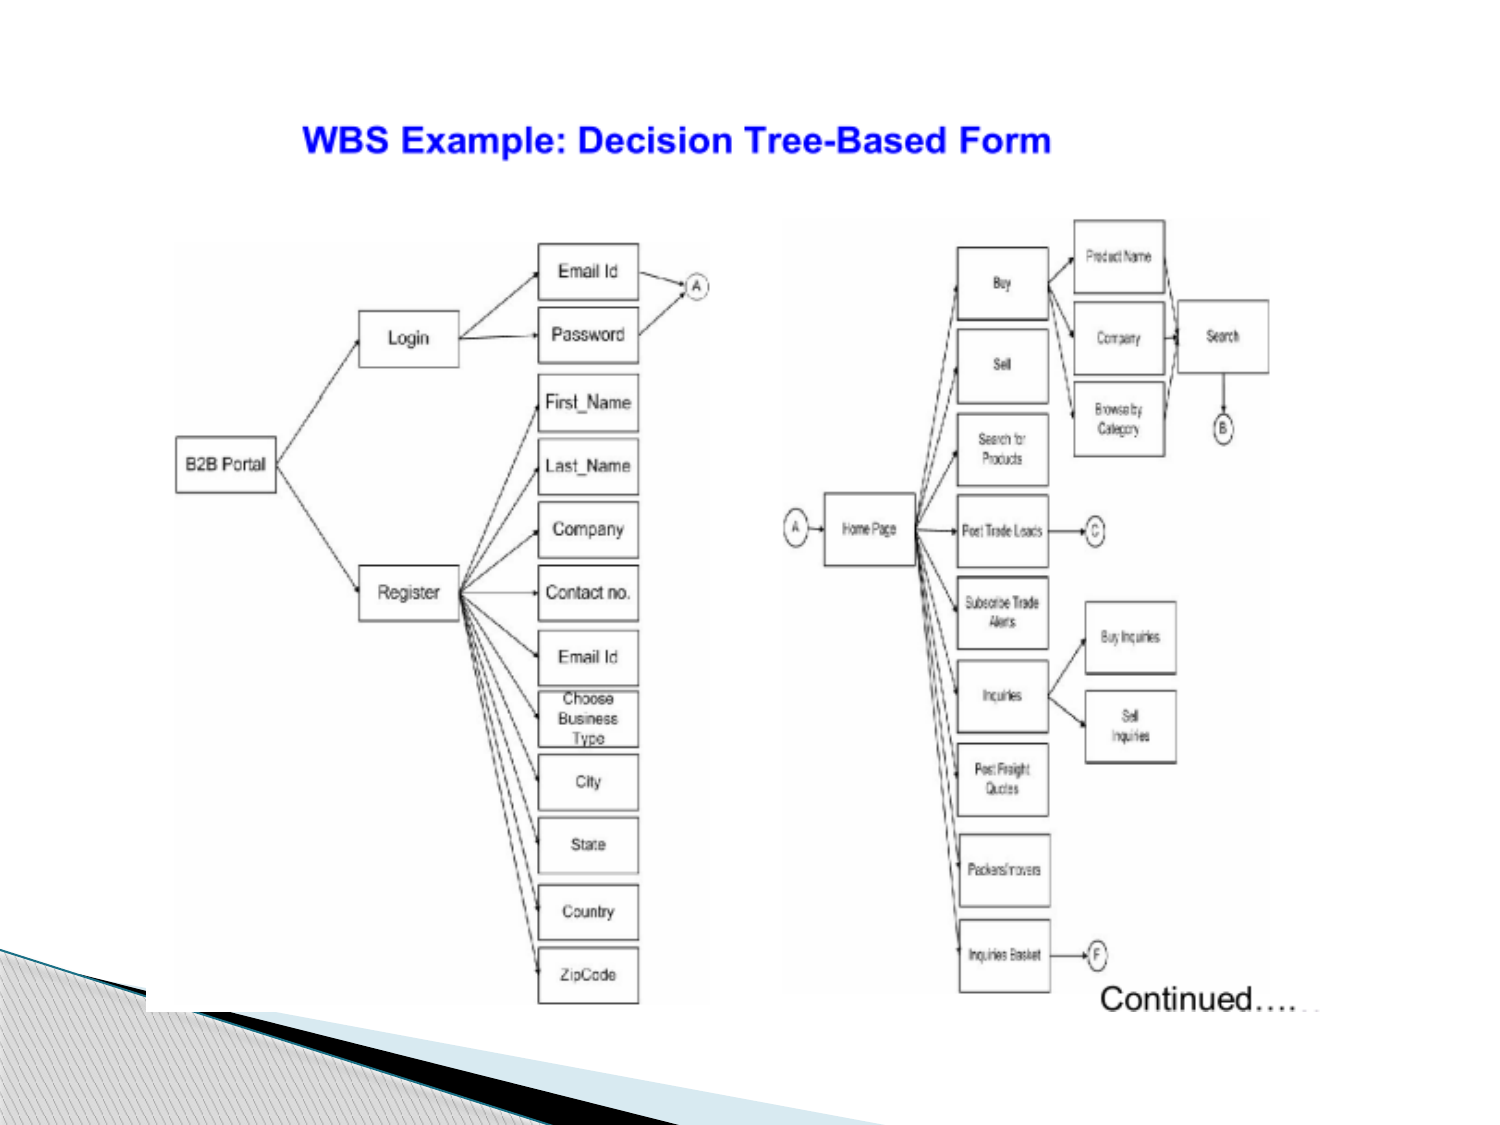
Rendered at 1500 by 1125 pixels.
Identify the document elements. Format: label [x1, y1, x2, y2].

picture [146, 77, 1329, 1012]
